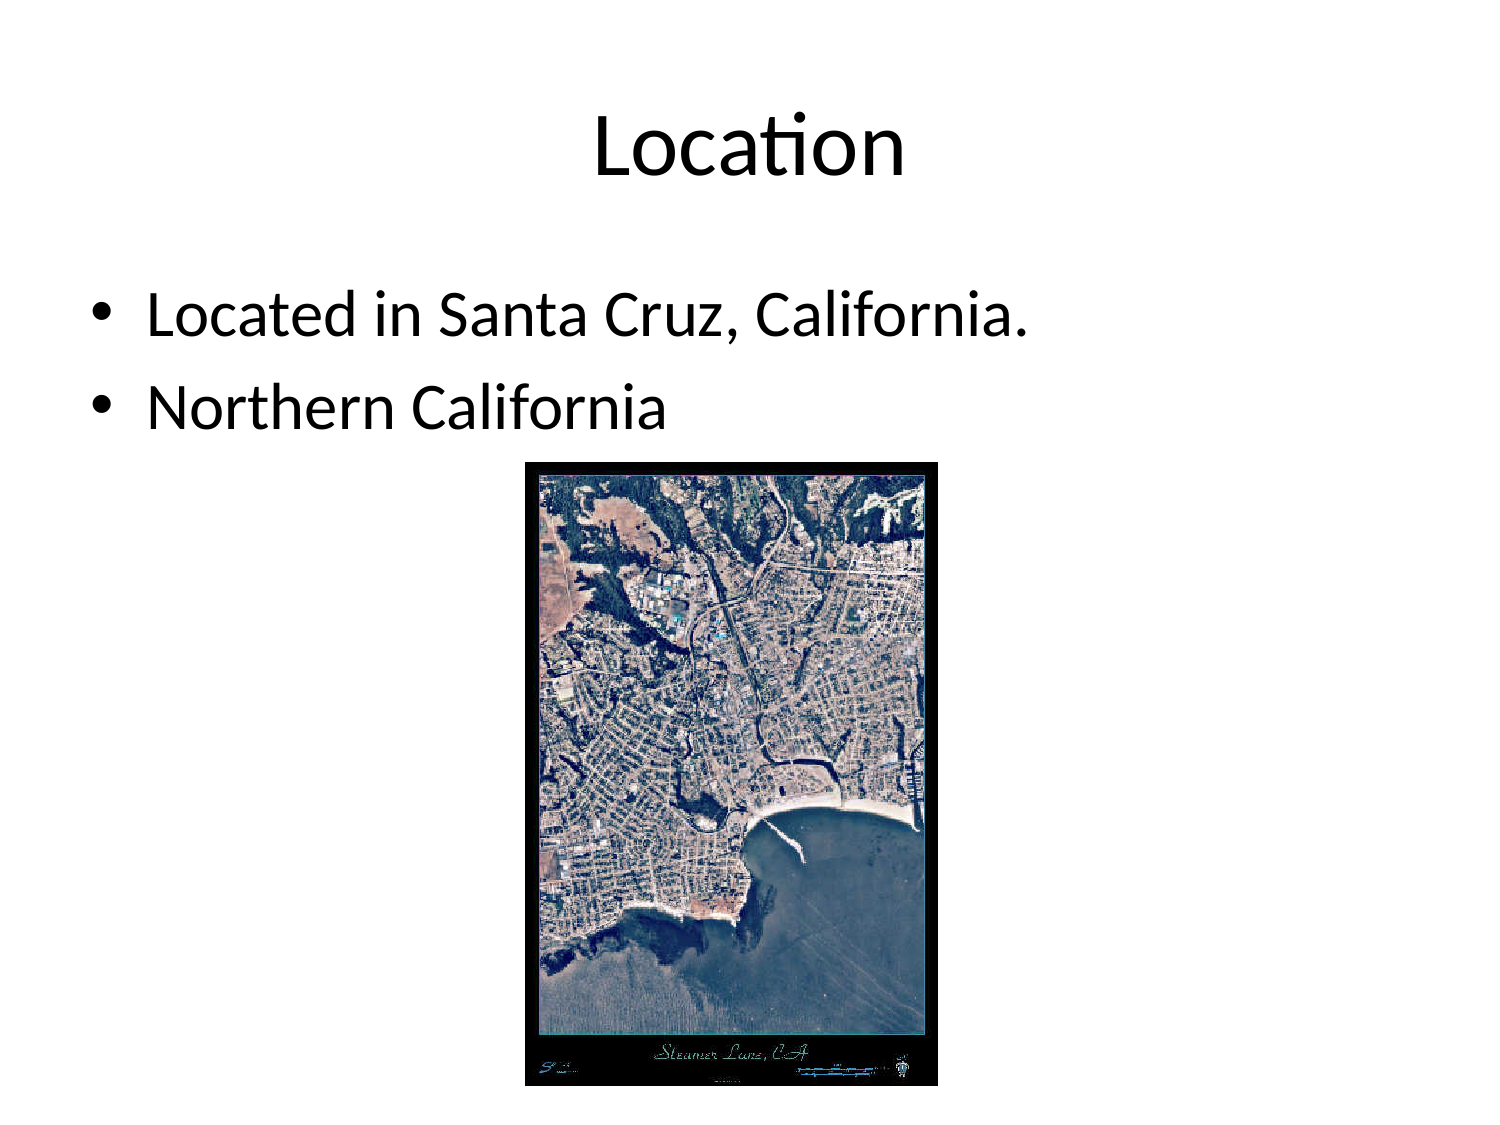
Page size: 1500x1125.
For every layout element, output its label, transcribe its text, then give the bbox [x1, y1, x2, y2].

list Located in Santa Cruz, California. Northern California [75, 262, 1425, 1005]
picture [524, 462, 938, 1086]
title Location [75, 45, 1425, 233]
